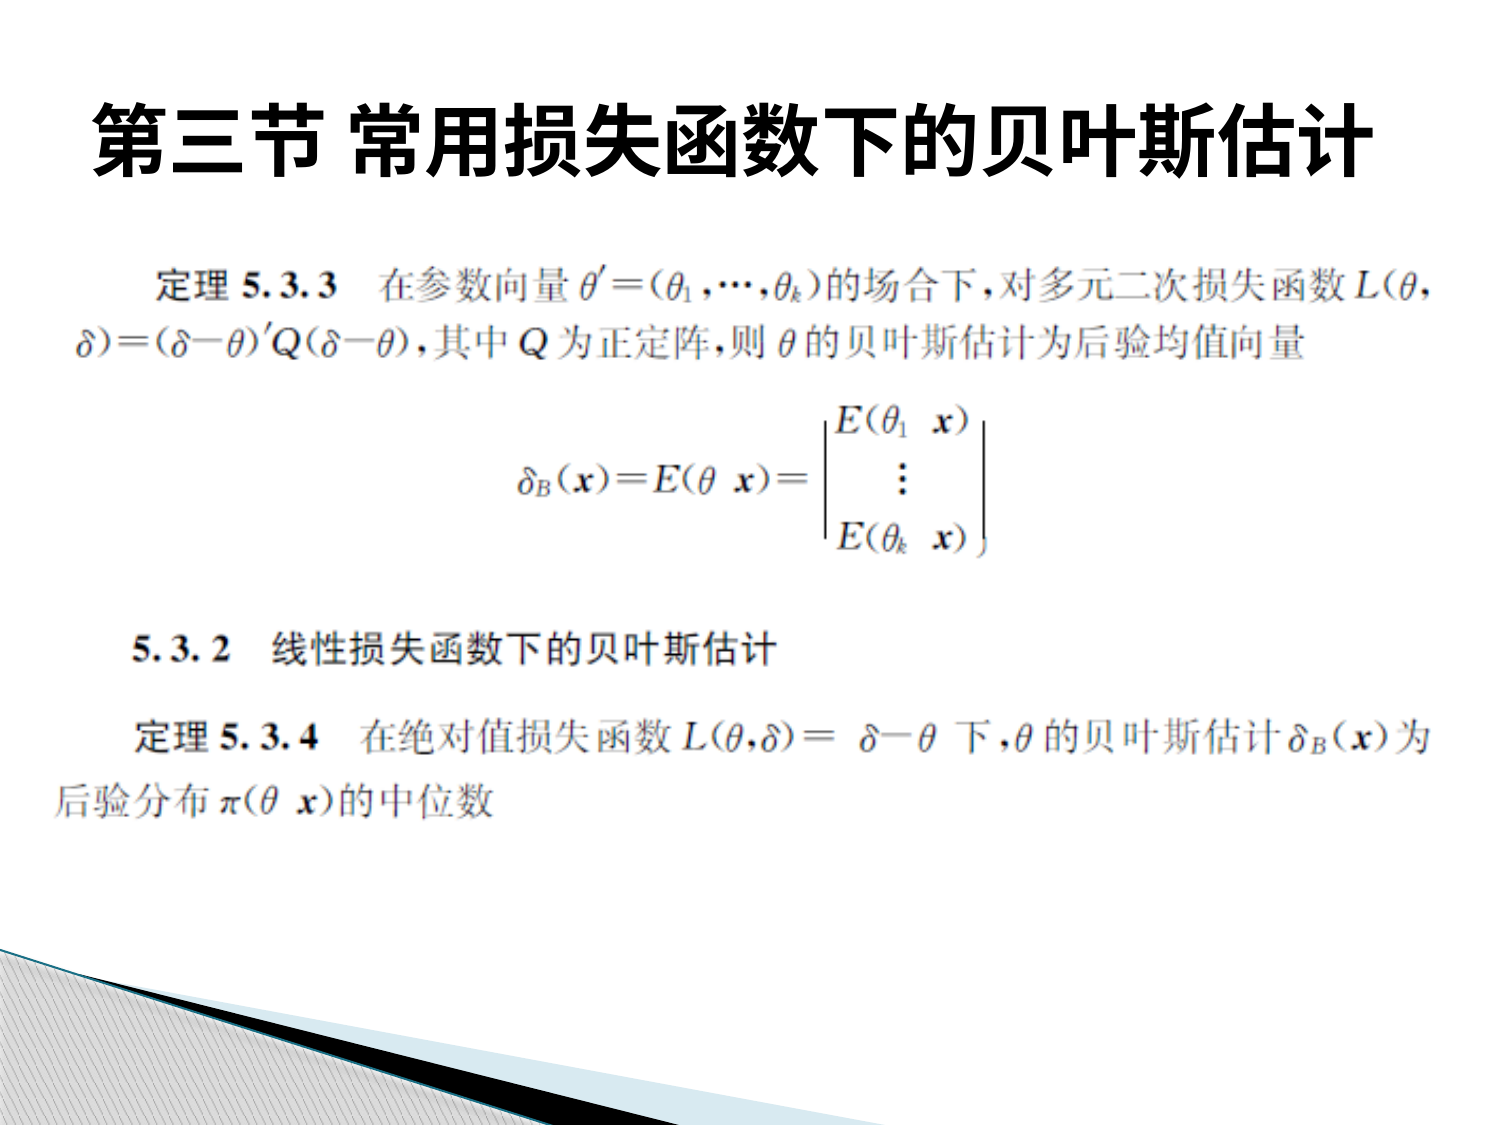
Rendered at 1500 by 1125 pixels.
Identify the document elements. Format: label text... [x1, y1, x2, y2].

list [58, 245, 1448, 587]
picture [46, 609, 1450, 833]
title 第三节 常用损失函数下的贝叶斯估计 [75, 45, 1425, 233]
